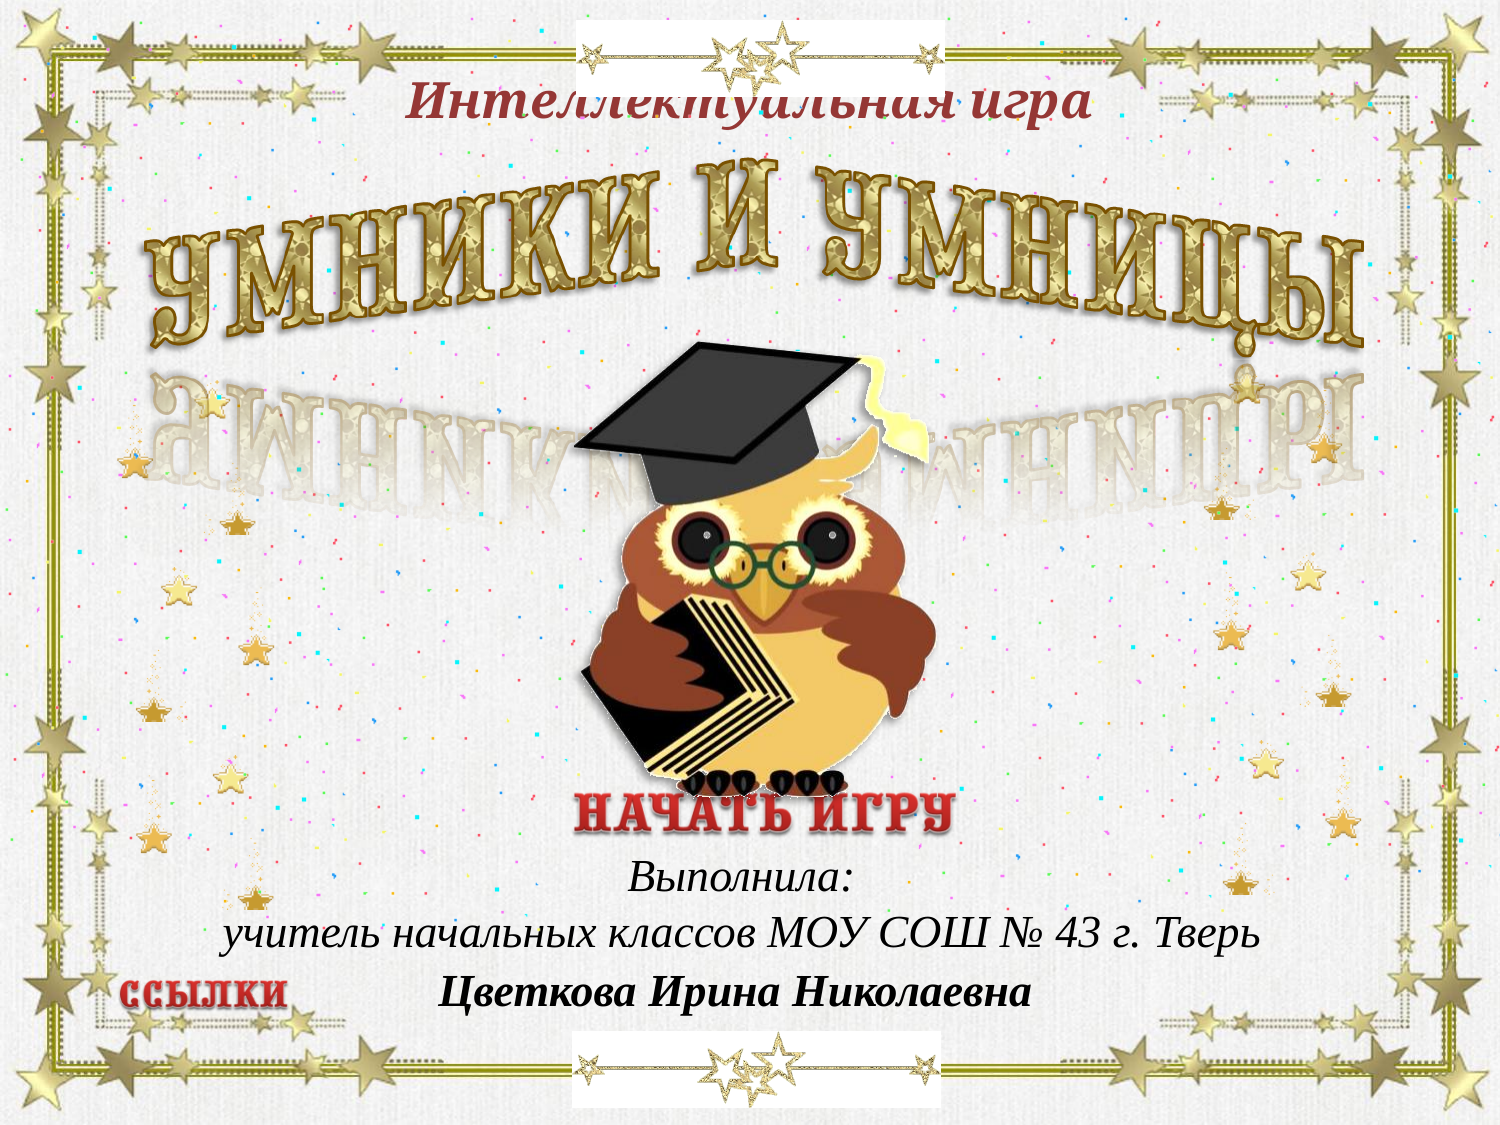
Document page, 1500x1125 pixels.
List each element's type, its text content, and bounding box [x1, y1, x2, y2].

text_box Интеллектуальная игра [364, 87, 461, 133]
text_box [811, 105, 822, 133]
text_box Выполнила: учитель начальных классов МОУ СОШ № 43 г. Тверь Цветкова Ирина Николаевна [103, 834, 1392, 1084]
picture [0, 0, 1500, 1125]
